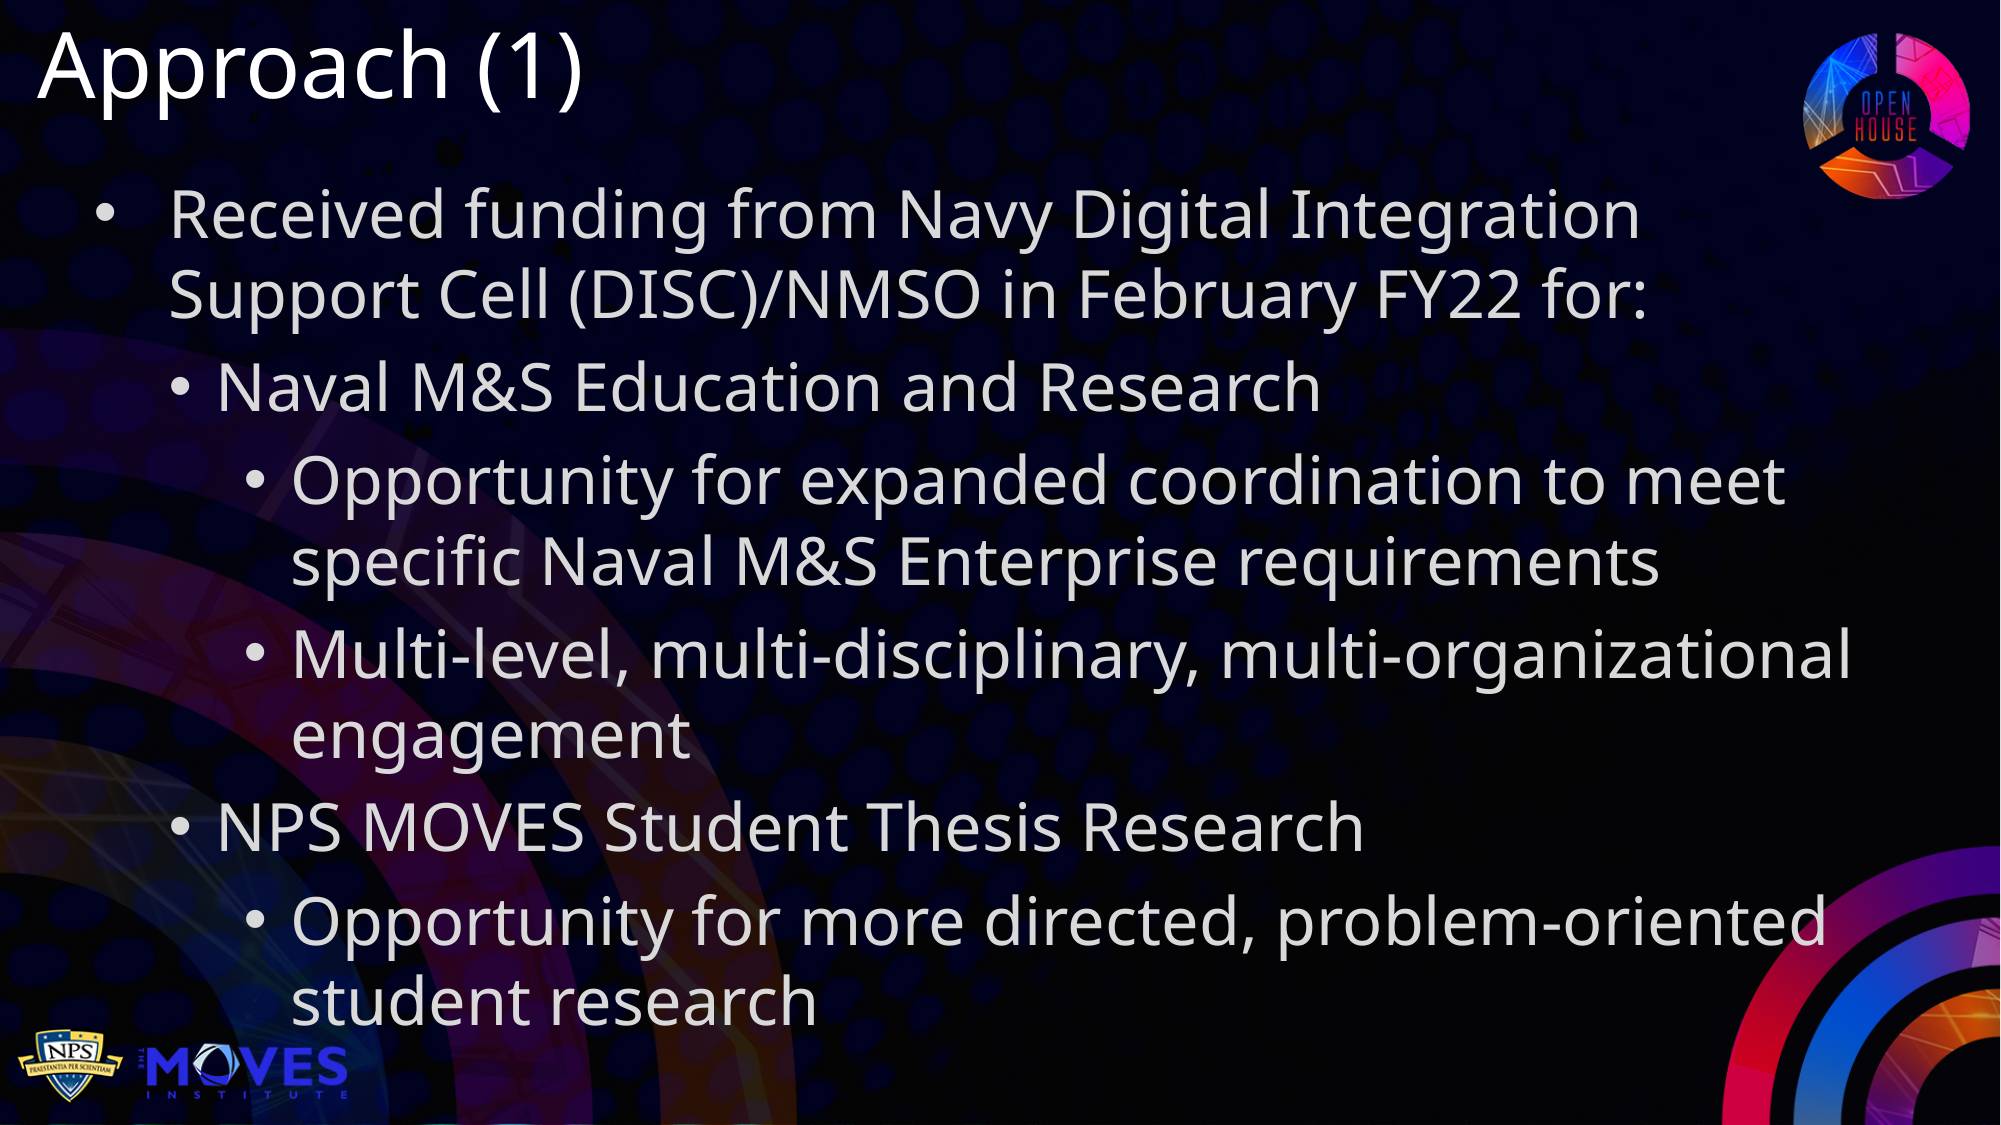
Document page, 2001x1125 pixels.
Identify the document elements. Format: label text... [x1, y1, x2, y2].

picture [0, 0, 2001, 1125]
text_box Approach (1) [22, 0, 1977, 125]
text_box Received funding from Navy Digital Integration Support Cell (DISC)/NMSO in February FY22 for: Naval M&S Education and Research Opportunity for expanded coordination to meet specific Naval M&S Enterprise requirements Multi-level, multi-disciplinary, multi-organizational engagement NPS MOVES Student Thesis Research Opportunity for more directed, problem-oriented student research [78, 164, 1922, 1046]
